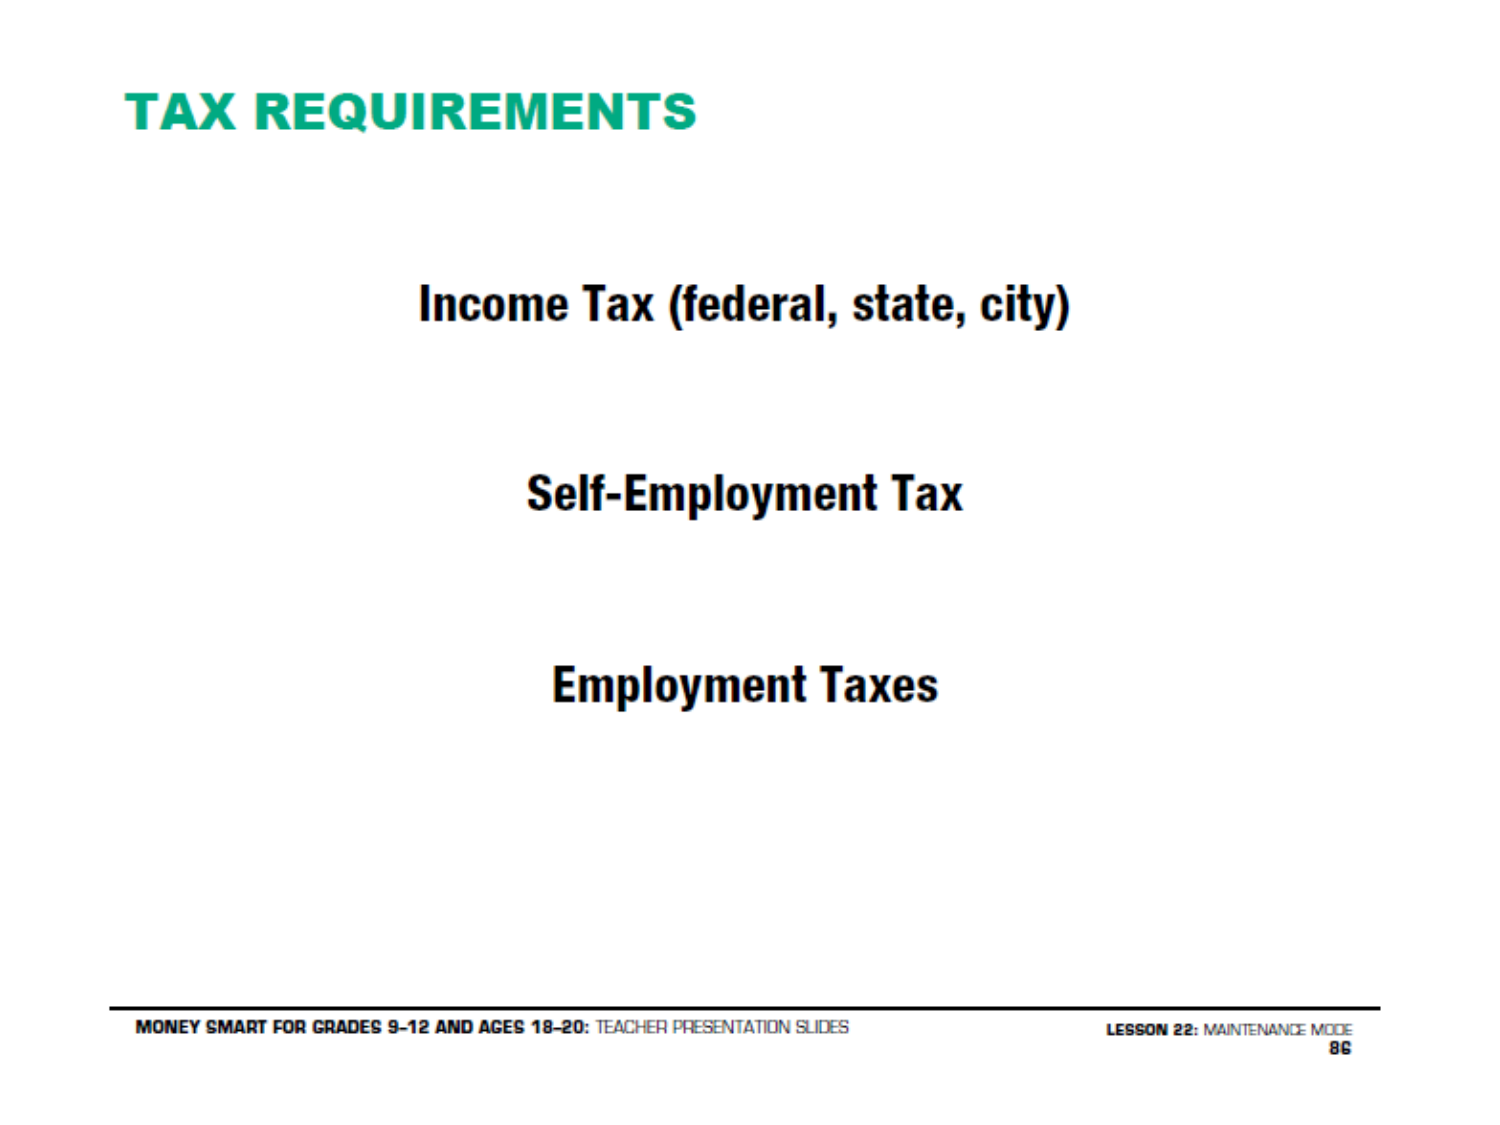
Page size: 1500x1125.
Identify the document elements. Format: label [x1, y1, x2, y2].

picture [62, 37, 1426, 1097]
